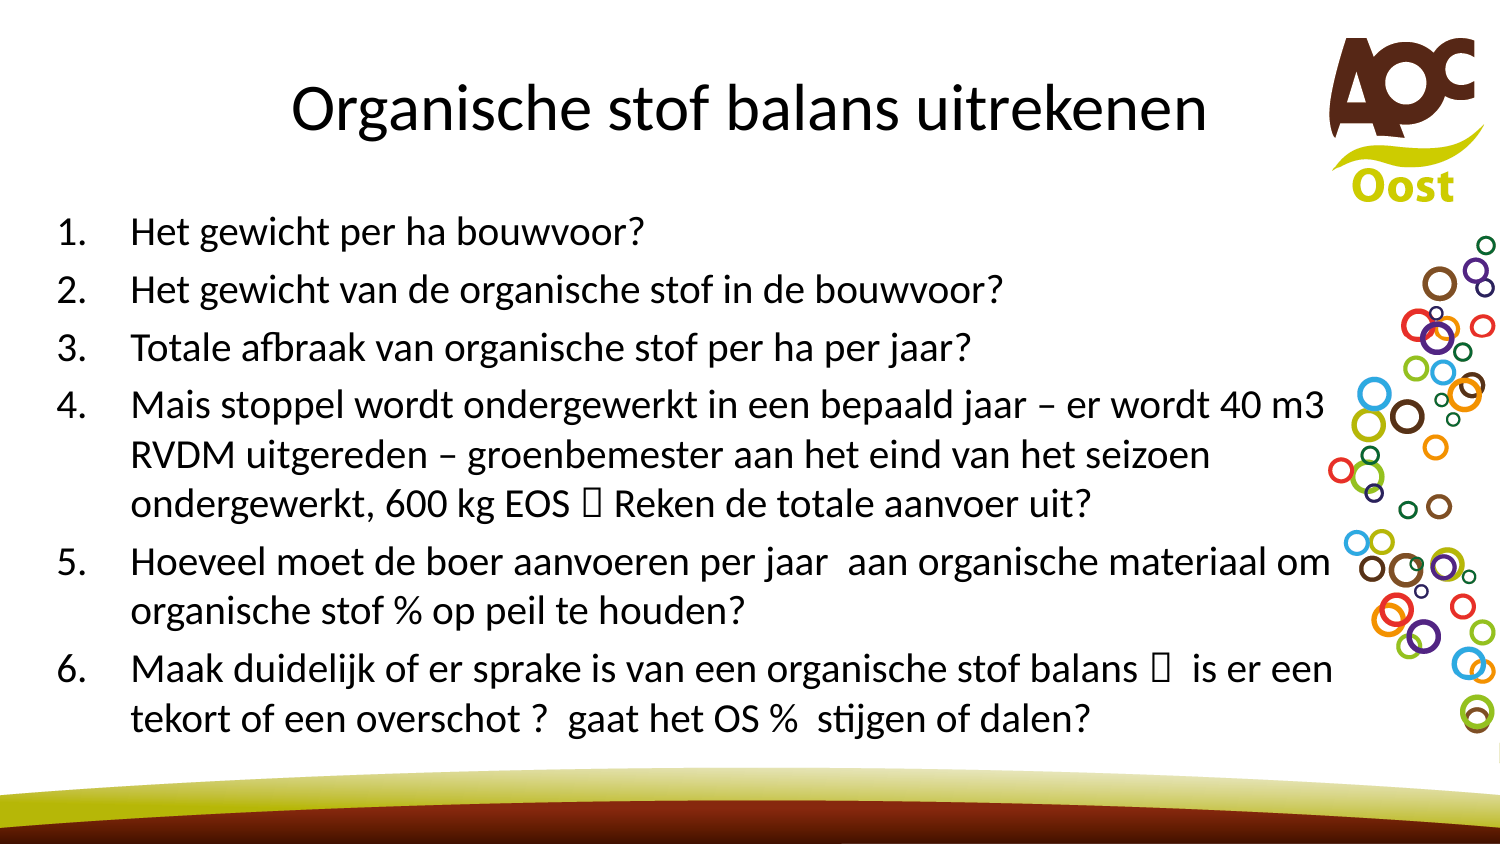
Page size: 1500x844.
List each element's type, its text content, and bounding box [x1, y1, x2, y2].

picture [0, 0, 1500, 844]
list Het gewicht per ha bouwvoor? Het gewicht van de organische stof in de bouwvoor? Totale afbraak van organische stof per ha per jaar? Mais stoppel wordt ondergewerkt in een bepaald jaar – er wordt 40 m3 RVDM uitgereden – groenbemester aan het eind van het seizoen ondergewerkt, 600 kg EOS  Reken de totale aanvoer uit? Hoeveel moet de boer aanvoeren per jaar aan organische materiaal om organische stof % op peil te houden? Maak duidelijk of er sprake is van een organische stof balans  is er een tekort of een overschot ? gaat het OS % stijgen of dalen? [41, 196, 1365, 754]
title Organische stof balans uitrekenen [75, 33, 1425, 175]
